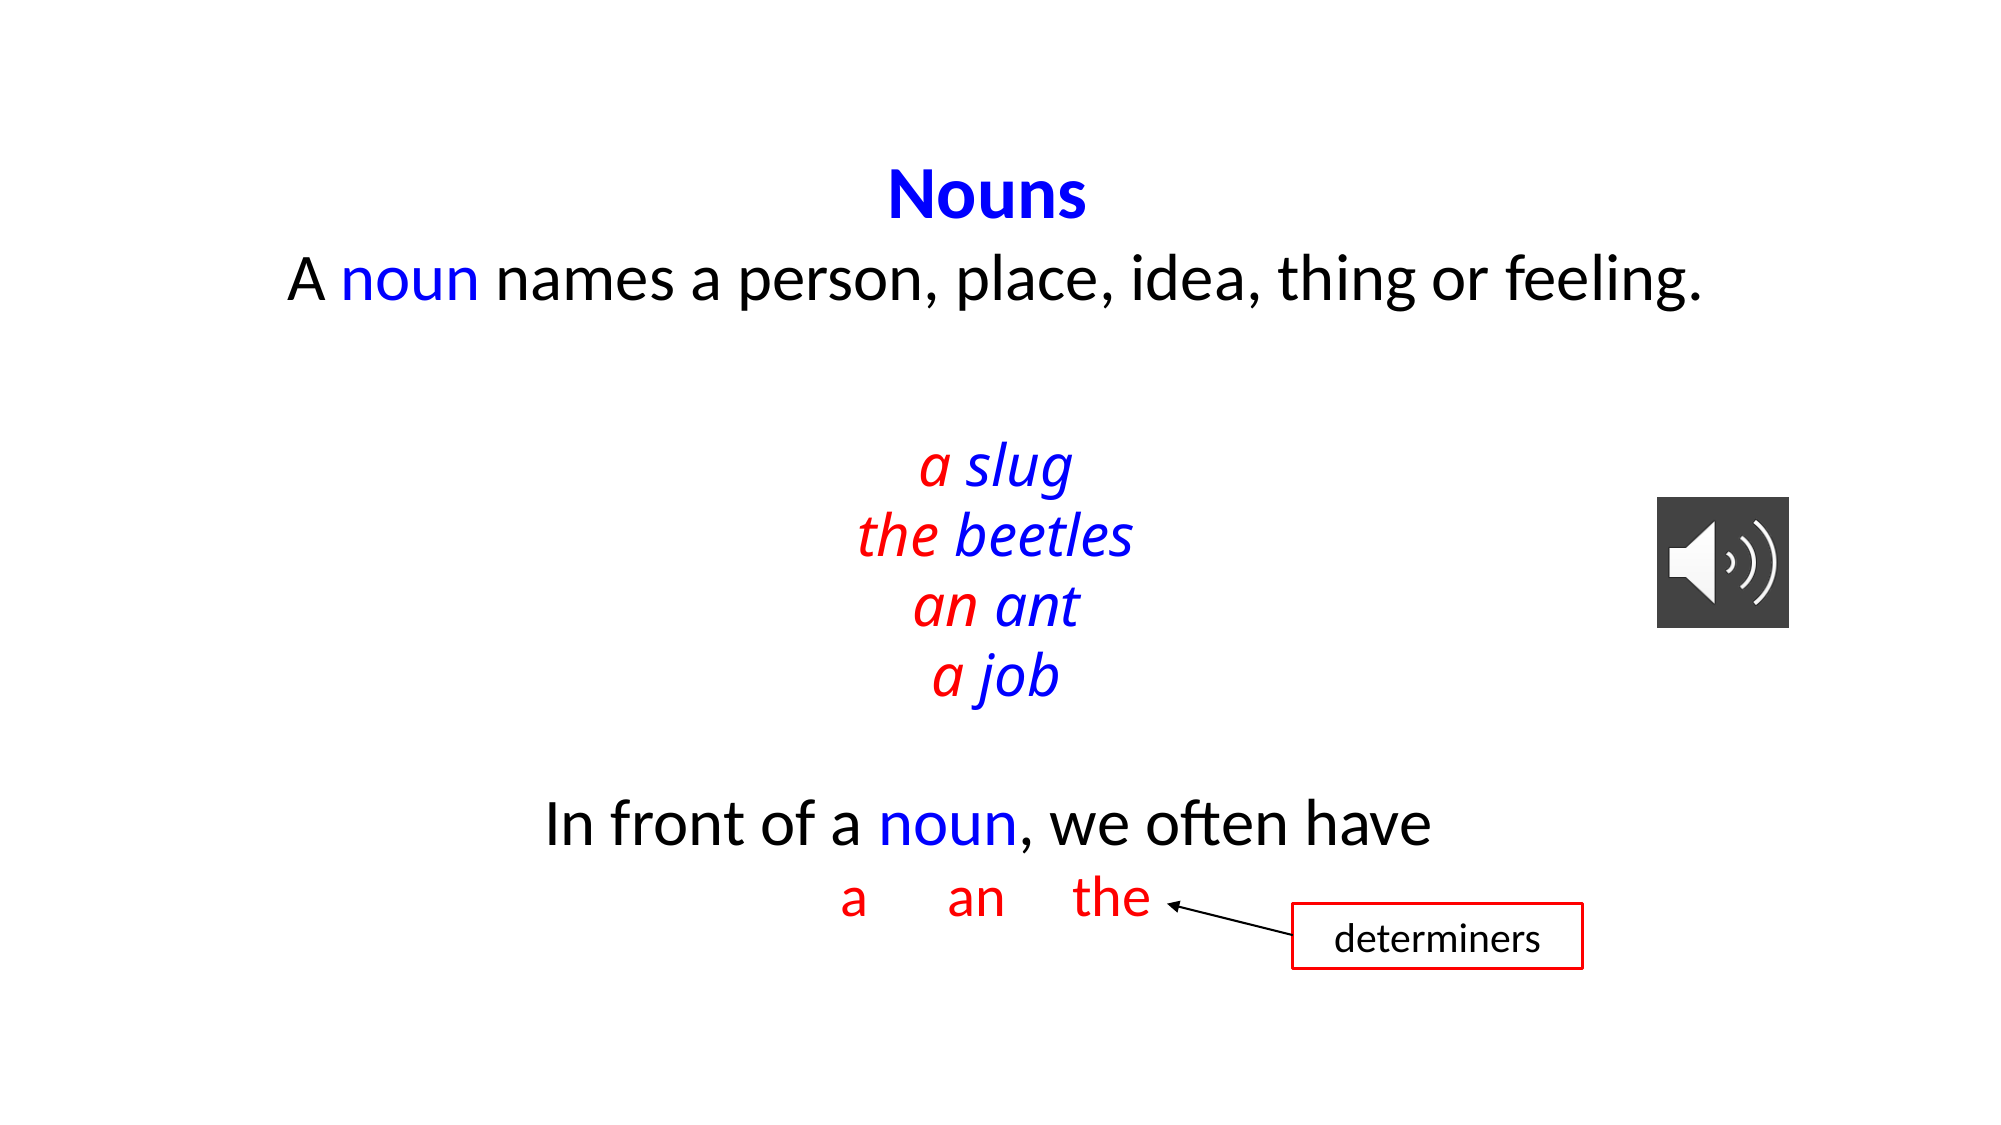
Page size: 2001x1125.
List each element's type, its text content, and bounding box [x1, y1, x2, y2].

text_box Nouns A noun names a person, place, idea, thing or feeling. [128, 136, 1864, 341]
text_box determiners [1292, 903, 1583, 969]
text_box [1167, 903, 1293, 936]
picture [1656, 495, 1790, 630]
text_box a slug the beetles an ant a job [699, 420, 1293, 716]
text_box In front of a noun, we often have a an the [180, 771, 1813, 936]
